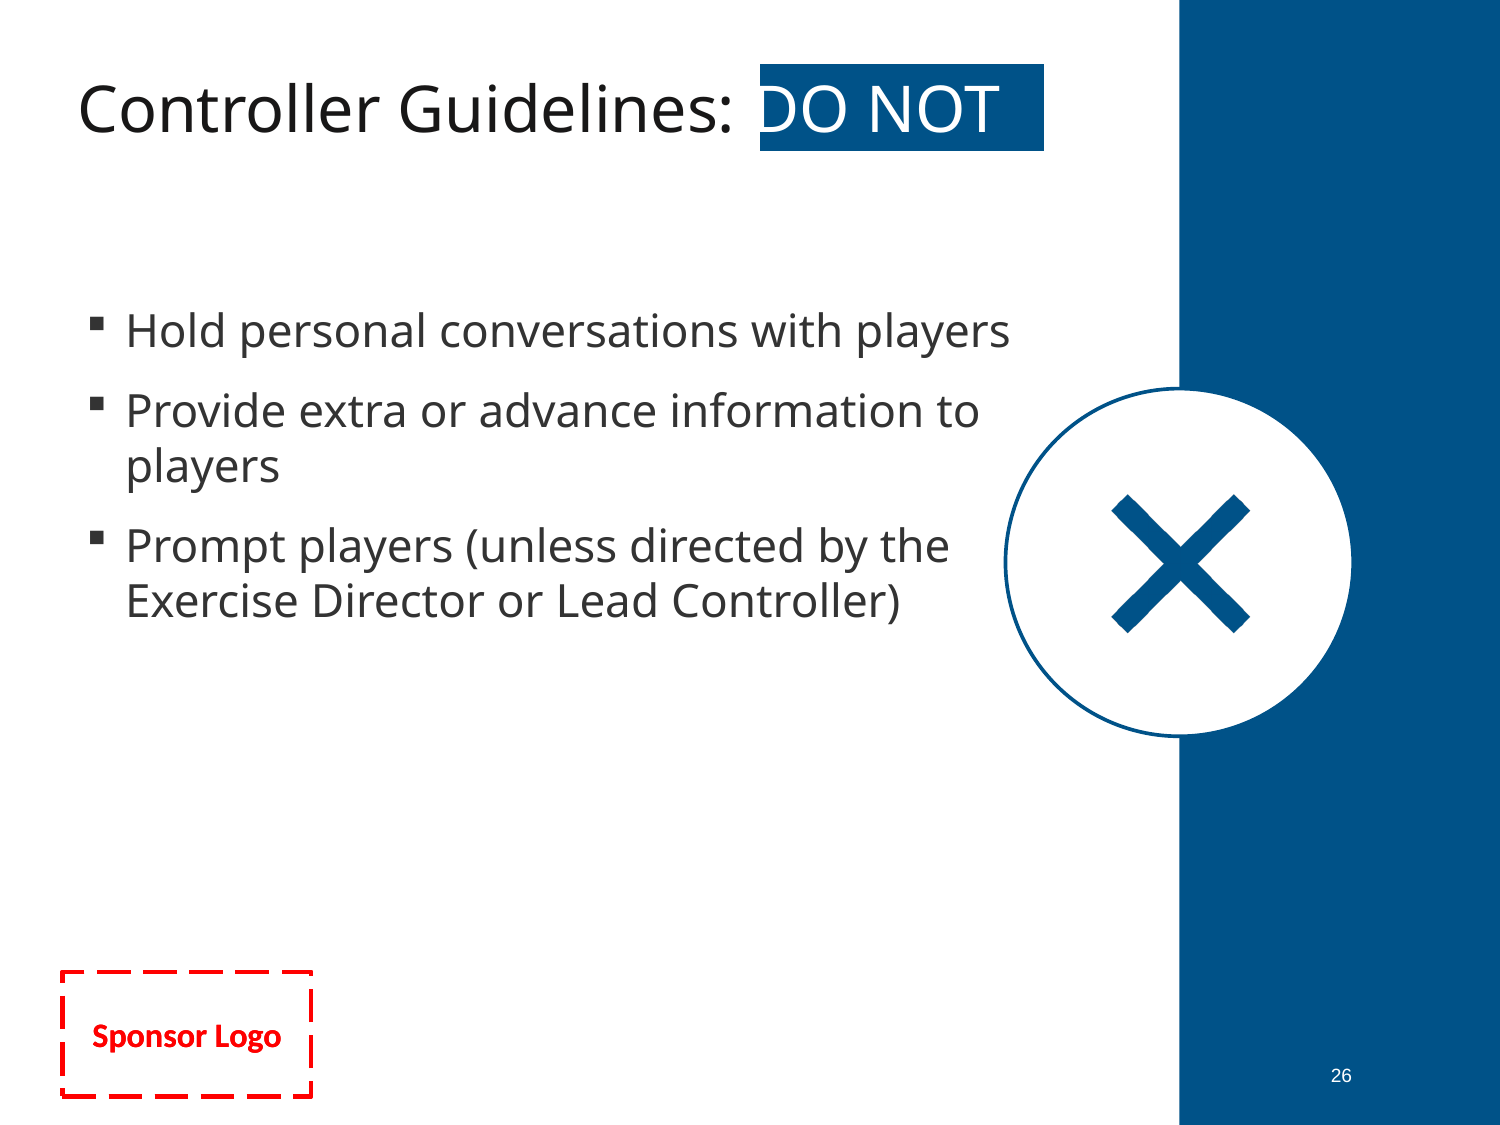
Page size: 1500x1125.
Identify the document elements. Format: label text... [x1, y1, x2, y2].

picture [1086, 469, 1275, 658]
text_box [1003, 386, 1356, 739]
title Controller Guidelines: DO NOT [62, 24, 1047, 153]
slide_number 26 [1242, 1052, 1368, 1098]
list Hold personal conversations with players Provide extra or advance information to players Prompt players (unless directed by the Exercise Director or Lead Controller) [35, 153, 1047, 775]
text_box [1177, 0, 1500, 1125]
